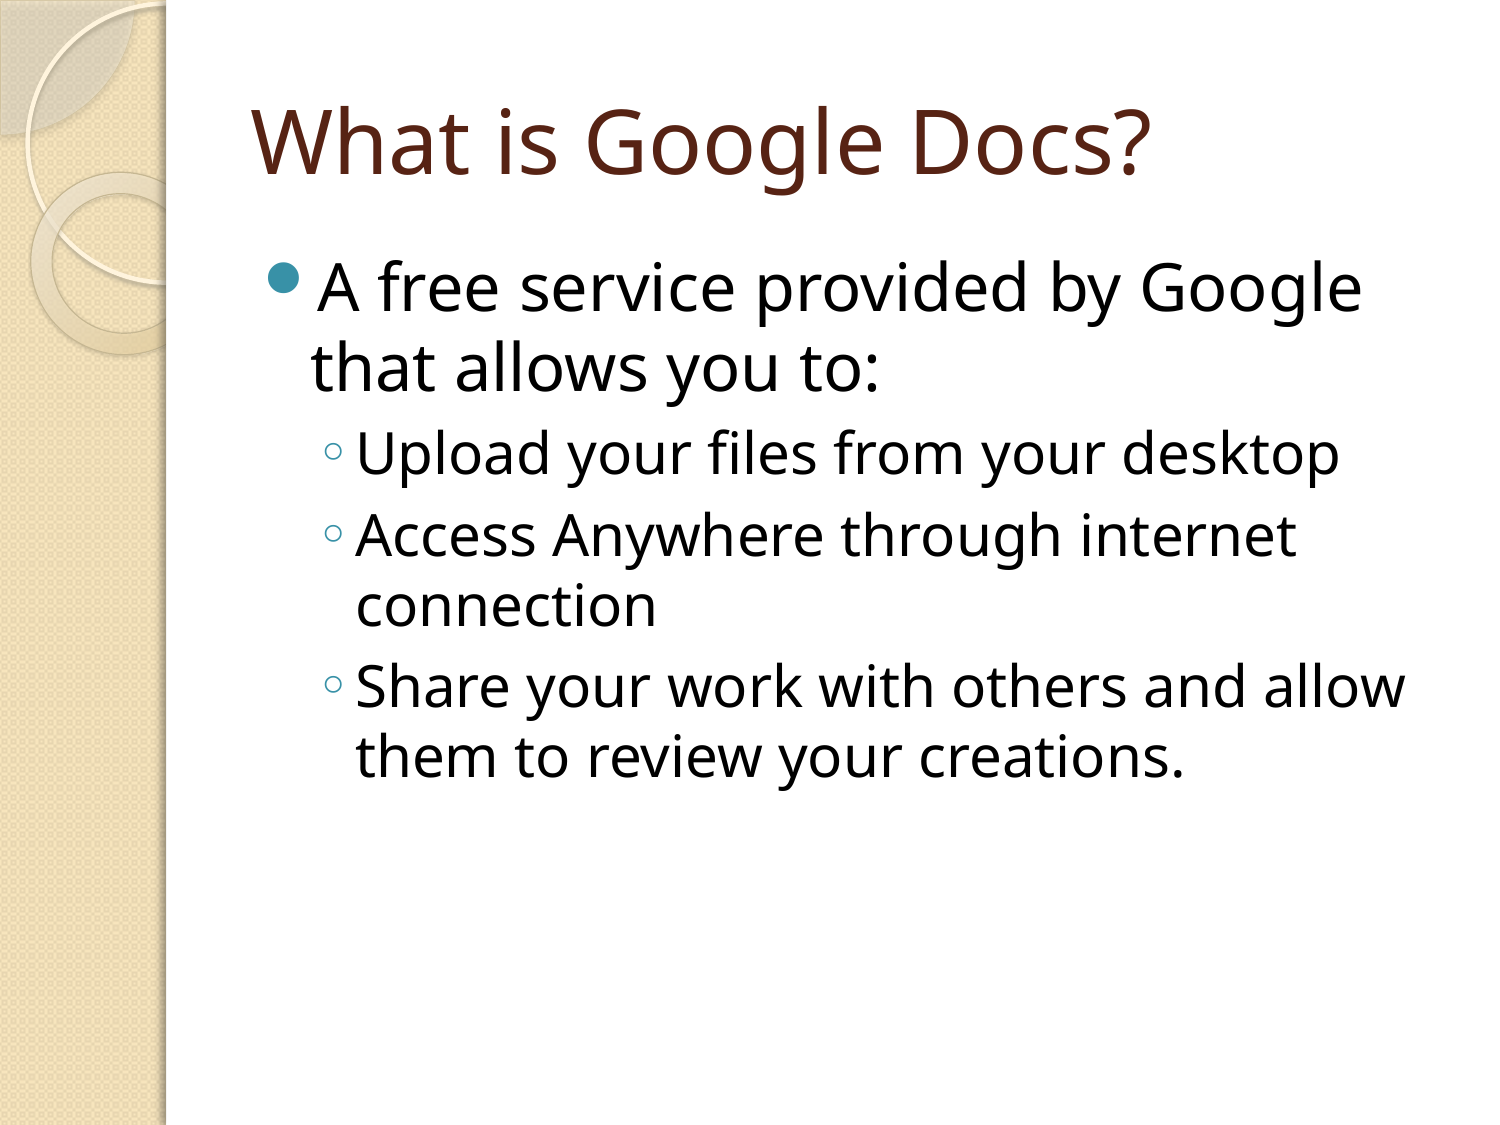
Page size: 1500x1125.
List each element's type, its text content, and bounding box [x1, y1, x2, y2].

title What is Google Docs? [235, 45, 1466, 233]
list A free service provided by Google that allows you to: Upload your files from your desktop Access Anywhere through internet connection Share your work with others and allow them to review your creations. [235, 237, 1466, 1025]
